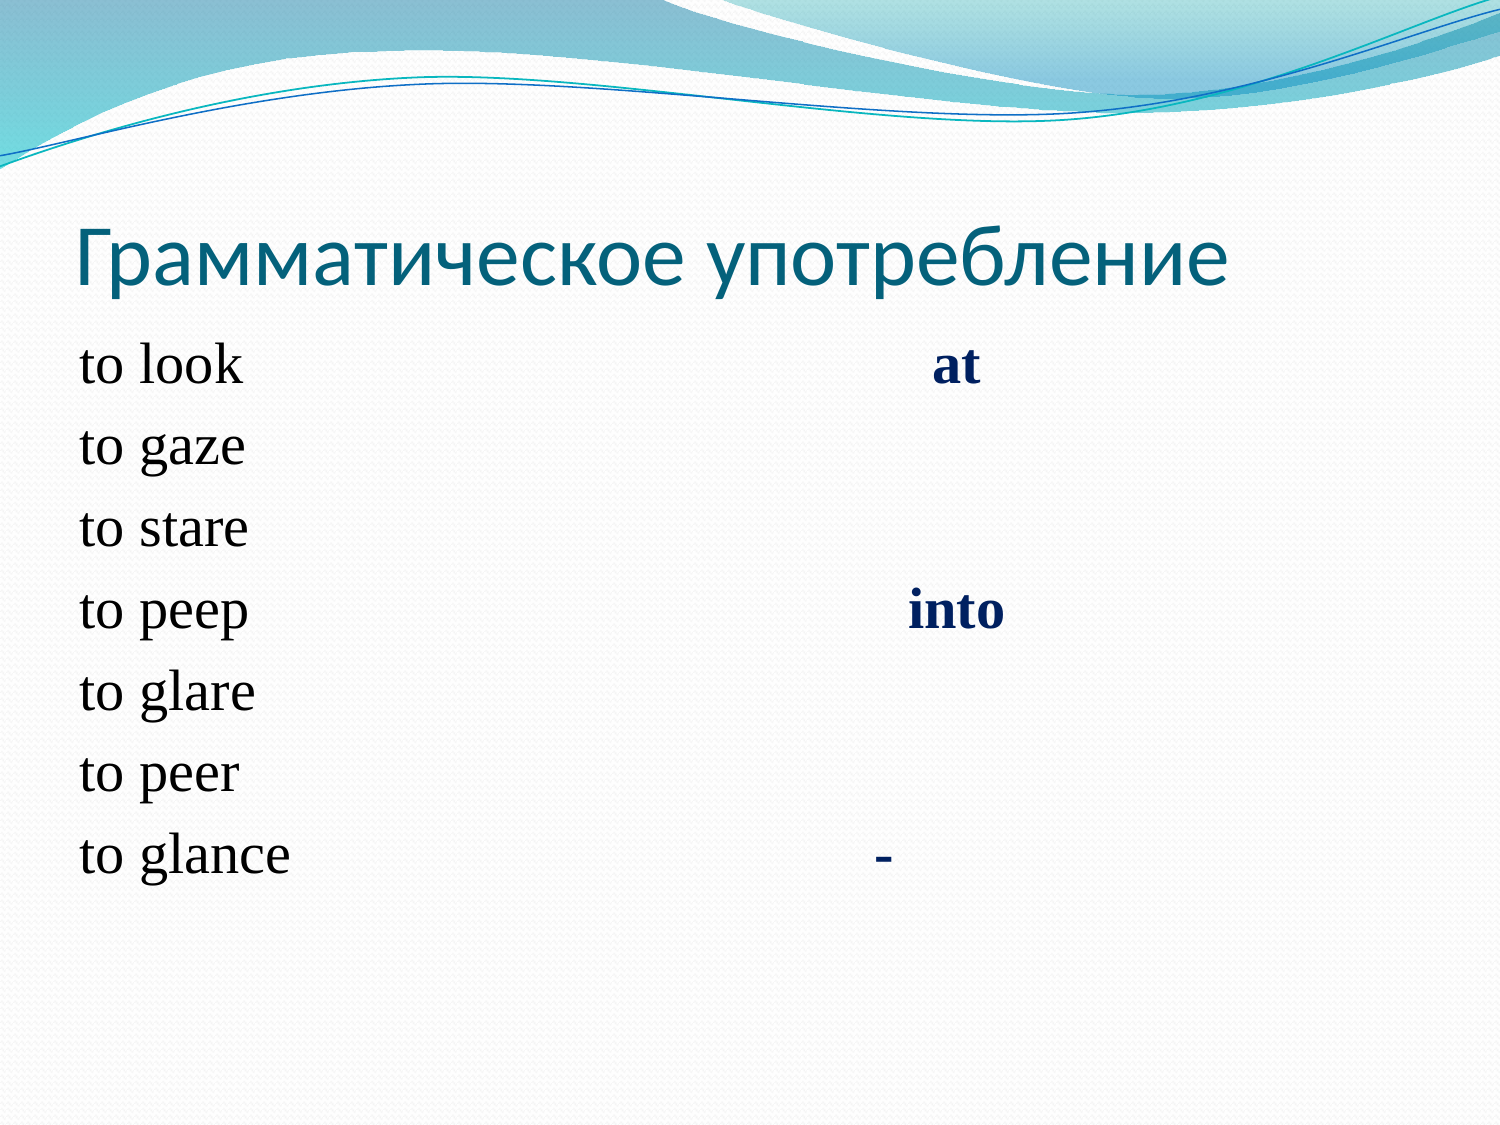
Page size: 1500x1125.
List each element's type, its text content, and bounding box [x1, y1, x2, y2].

title Грамматическое употребление [75, 115, 1425, 303]
list to look at to gaze to stare to peep into to glare to peer to glance - [64, 317, 1425, 1125]
